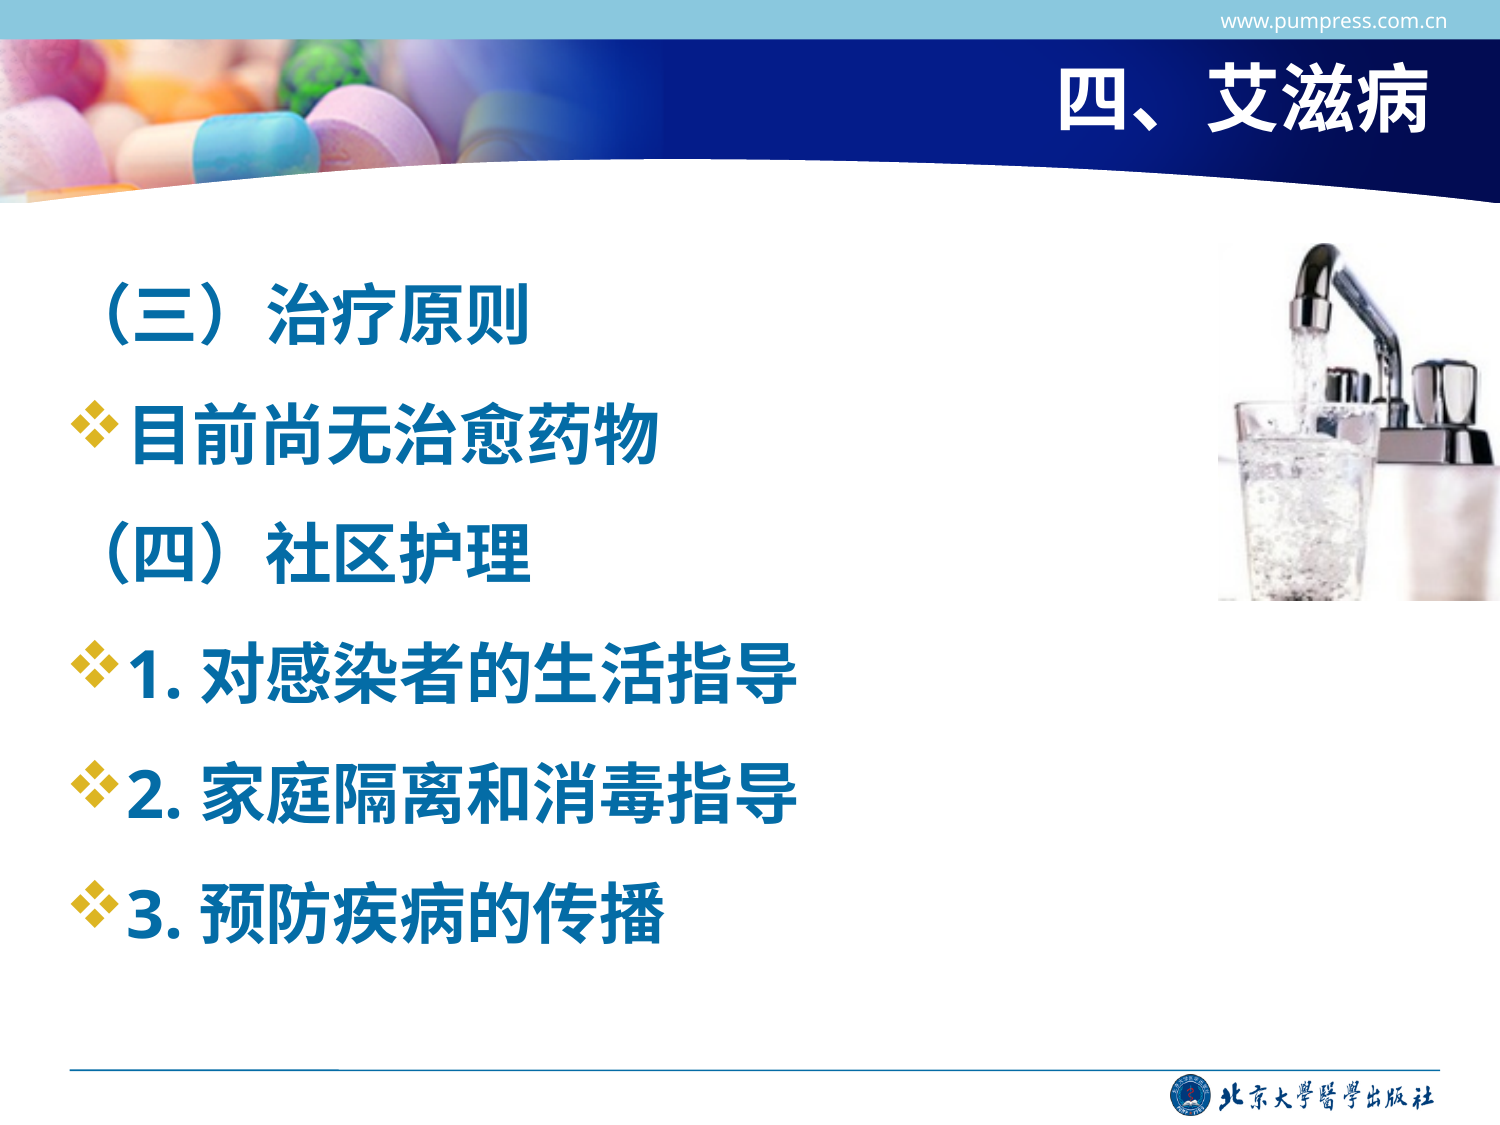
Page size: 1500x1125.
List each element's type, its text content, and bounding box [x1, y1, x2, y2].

picture [1218, 243, 1500, 601]
picture [0, 40, 1500, 203]
list （三）治疗原则 目前尚无治愈药物 （四）社区护理 1.对感染者的生活指导 2.家庭隔离和消毒指导 3.预防疾病的传播 [49, 224, 1463, 1026]
text_box www.pumpress.com.cn [1024, 0, 1463, 38]
title 四、艾滋病 [137, 49, 1463, 143]
picture [1170, 1074, 1436, 1118]
